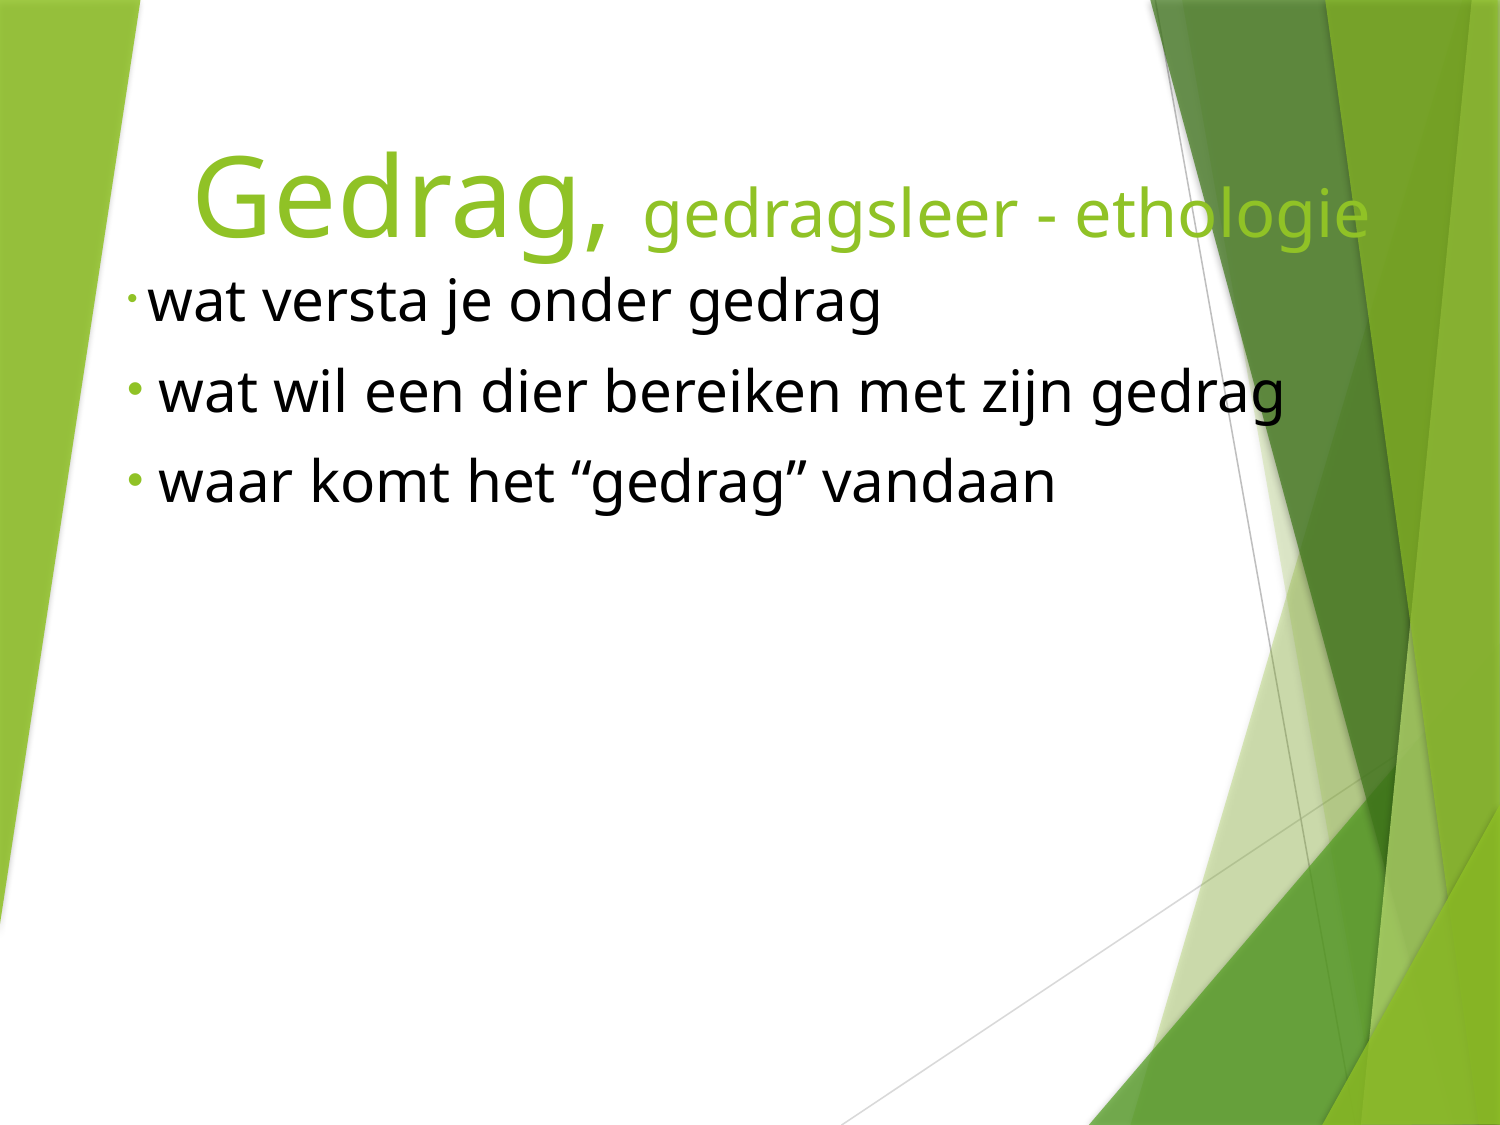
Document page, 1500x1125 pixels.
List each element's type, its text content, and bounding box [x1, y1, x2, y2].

subtitle wat versta je onder gedrag wat wil een dier bereiken met zijn gedrag waar komt het “gedrag” vandaan [112, 255, 1376, 1024]
title Gedrag, gedragsleer - ethologie [112, 66, 1388, 268]
